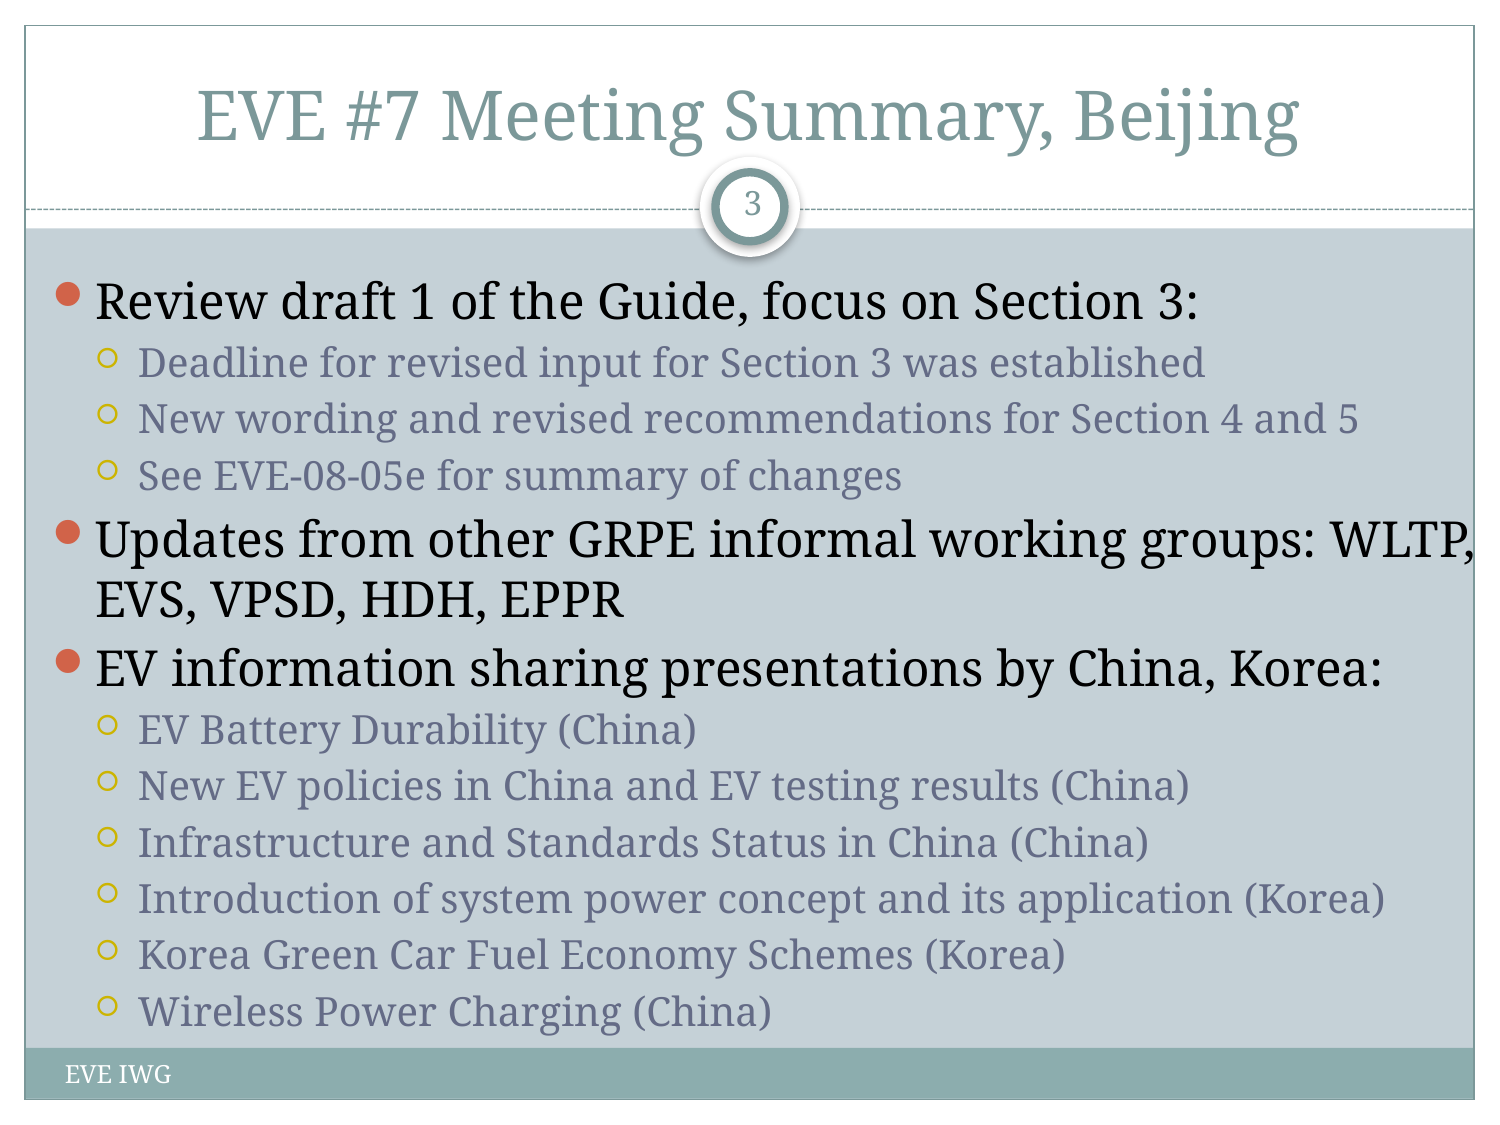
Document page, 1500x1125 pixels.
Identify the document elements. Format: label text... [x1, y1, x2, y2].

slide_number 3 [715, 168, 791, 241]
title EVE #7 Meeting Summary, Beijing [49, 37, 1450, 162]
list Review draft 1 of the Guide, focus on Section 3: Deadline for revised input for Section 3 was established New wording and revised recommendations for Section 4 and 5 See EVE-08-05e for summary of changes Updates from other GRPE informal working groups: WLTP, EVS, VPSD, HDH, EPPR EV information sharing presentations by China, Korea: EV Battery Durability (China) New EV policies in China and EV testing results (China) Infrastructure and Standards Status in China (China) Introduction of system power concept and its application (Korea) Korea Green Car Fuel Economy Schemes (Korea) Wireless Power Charging (China) [37, 262, 1500, 1050]
footer EVE IWG [50, 1051, 638, 1112]
